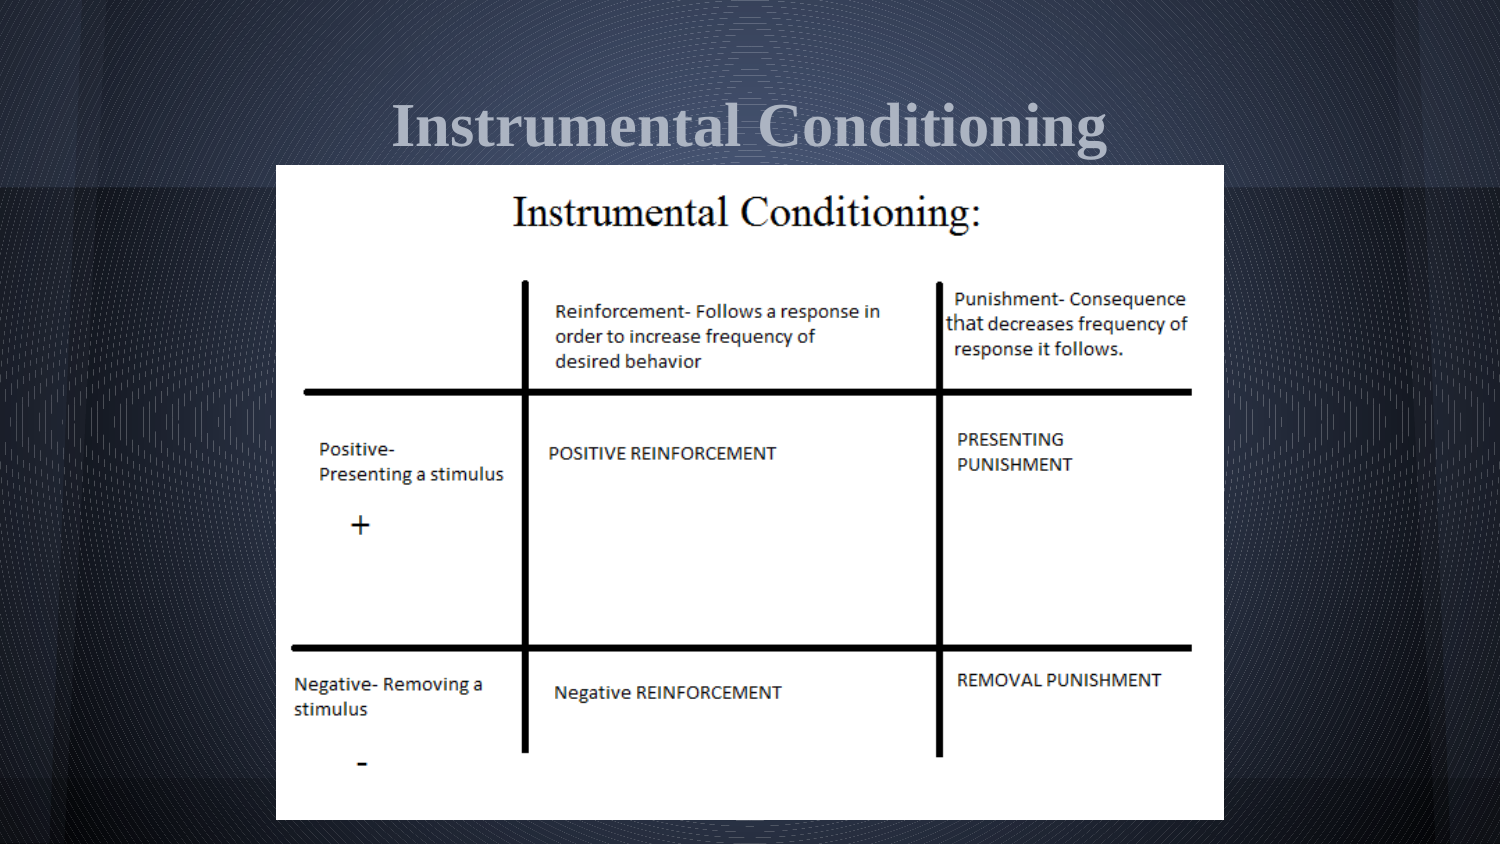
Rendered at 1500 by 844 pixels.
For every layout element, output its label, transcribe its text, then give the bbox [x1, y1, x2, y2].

title Instrumental Conditioning [75, 33, 1425, 175]
picture [276, 165, 1224, 820]
